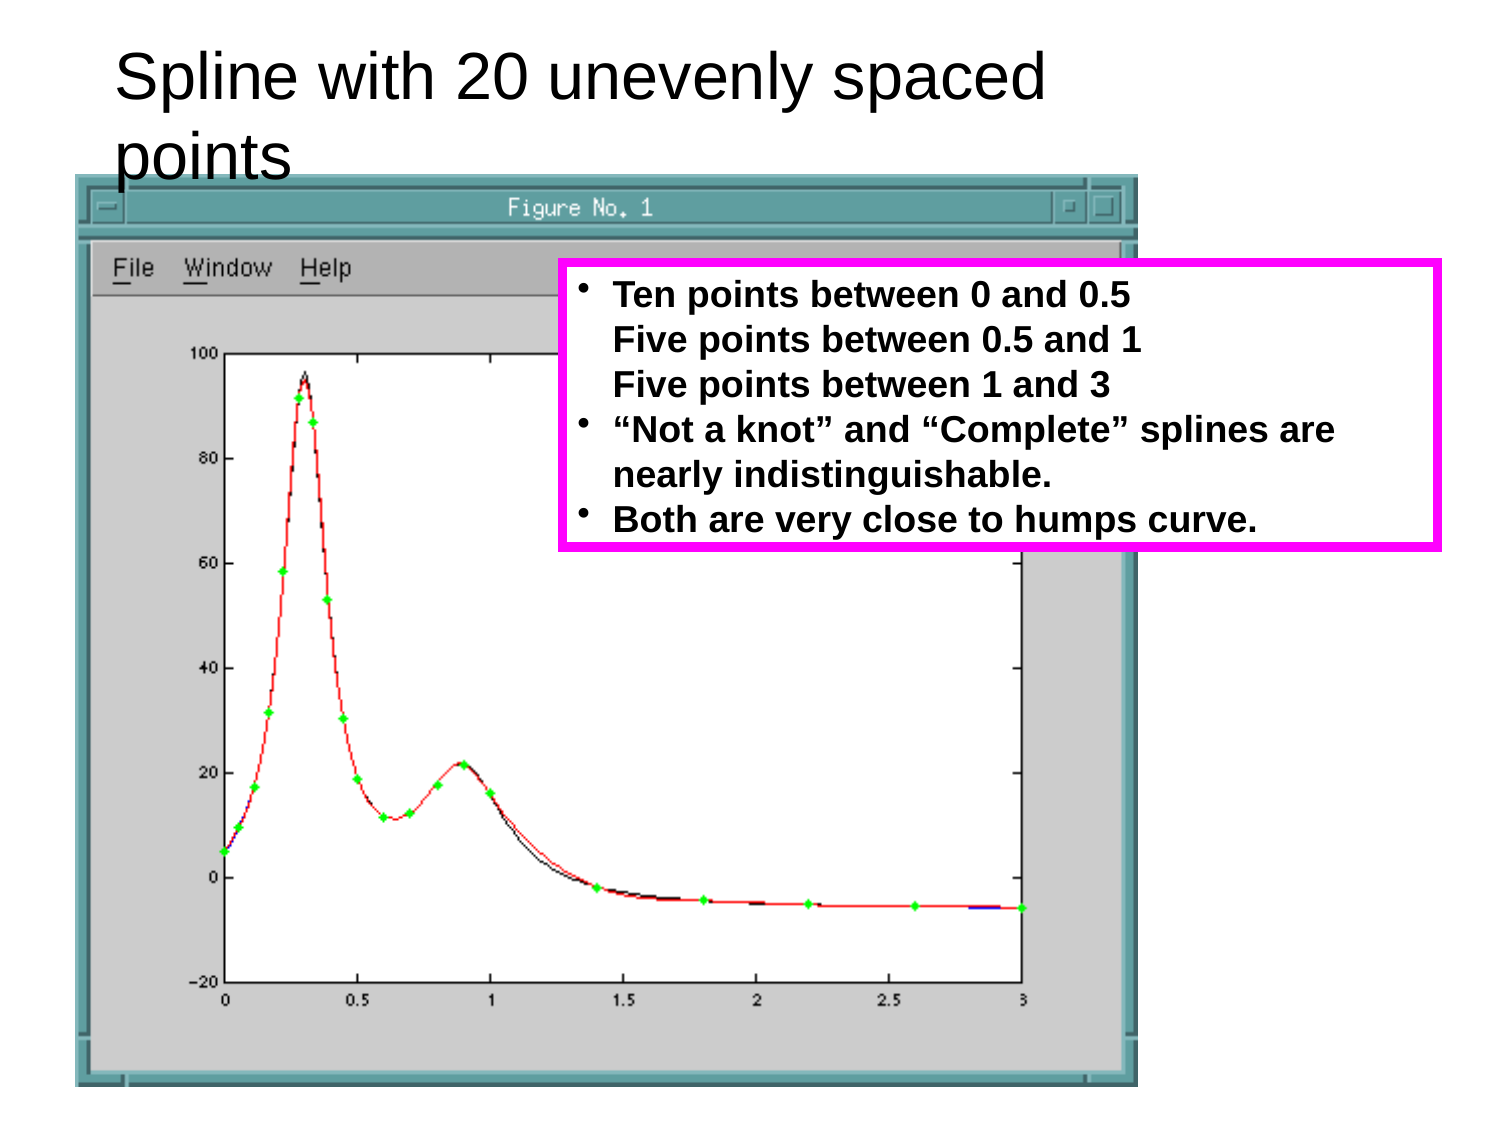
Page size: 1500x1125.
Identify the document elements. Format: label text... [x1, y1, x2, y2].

picture [74, 174, 1138, 1087]
text_box Ten points between 0 and 0.5 Five points between 0.5 and 1 Five points between 1 and 3 “Not a knot” and “Complete” splines are nearly indistinguishable. Both are very close to humps curve. [1141, 262, 1438, 548]
title Spline with 20 unevenly spaced points [99, 49, 1213, 176]
